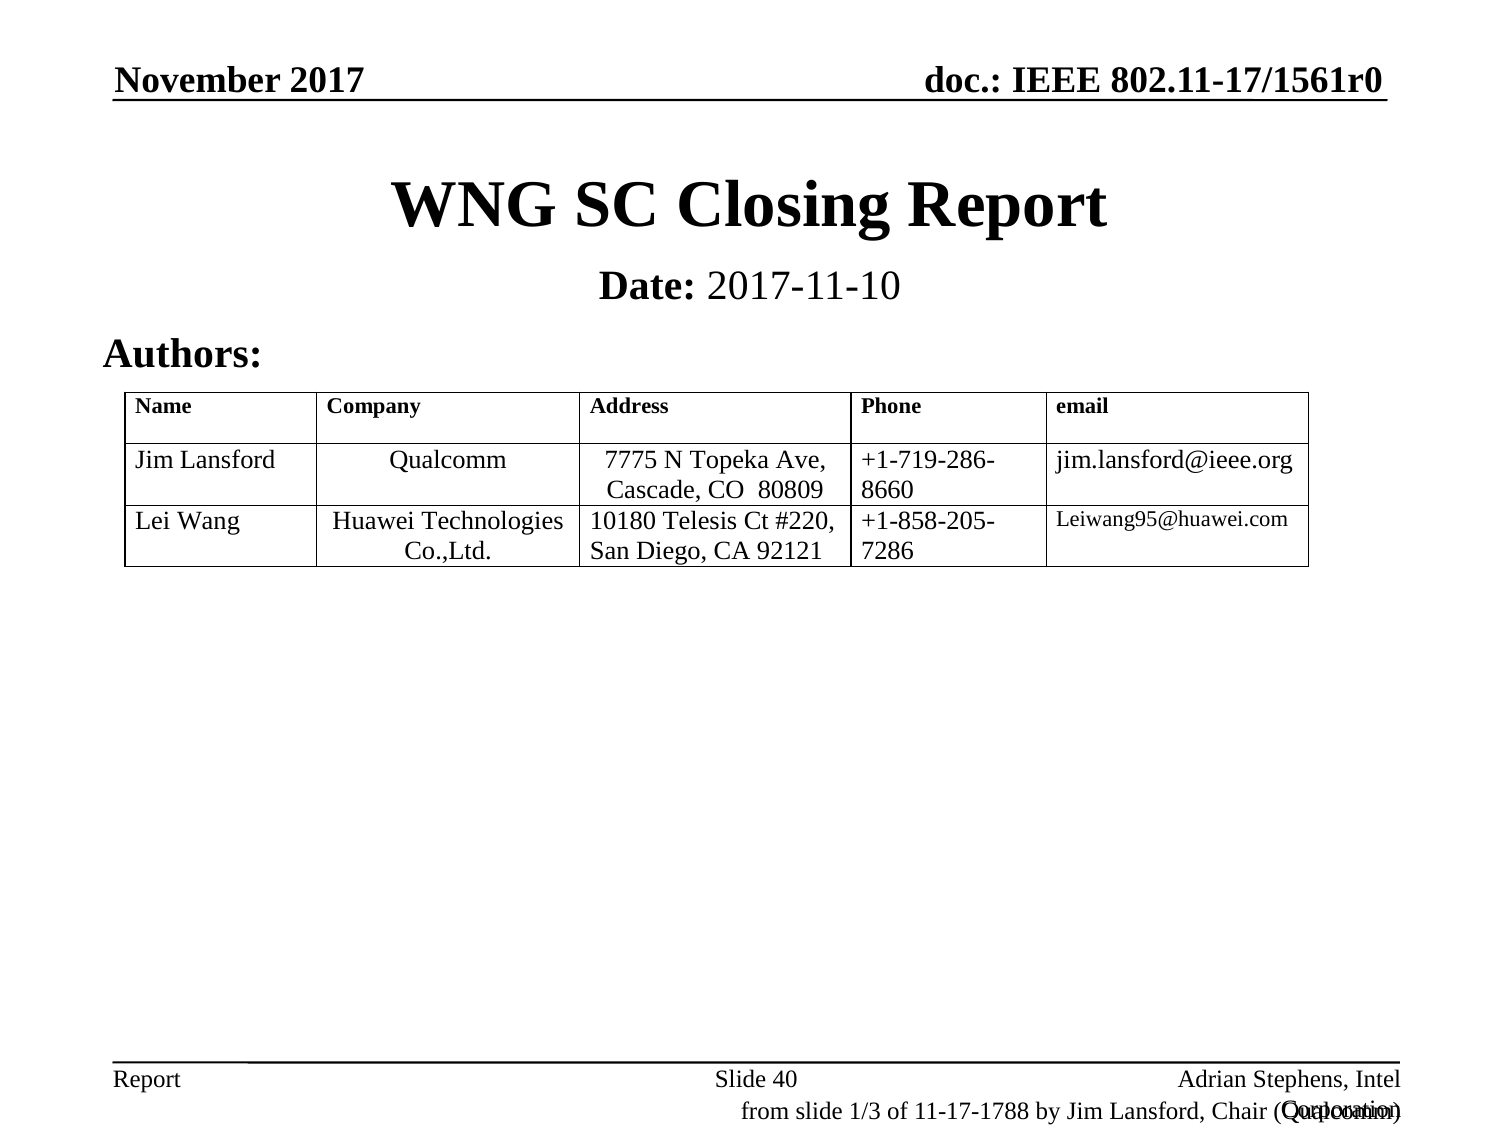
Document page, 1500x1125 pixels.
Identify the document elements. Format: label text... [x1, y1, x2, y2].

footer Adrian Stephens, Intel Corporation [1062, 1061, 1402, 1087]
slide_number Slide 40 [711, 1061, 801, 1093]
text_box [110, 391, 1320, 734]
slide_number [114, 54, 374, 101]
list Date: 2017-11-10 [112, 249, 1388, 313]
title WNG SC Closing Report [112, 112, 1388, 249]
text_box Authors: [87, 318, 325, 381]
text_box from slide 1/3 of 11-17-1788 by Jim Lansford, Chair (Qualcomm) [343, 1087, 1417, 1125]
